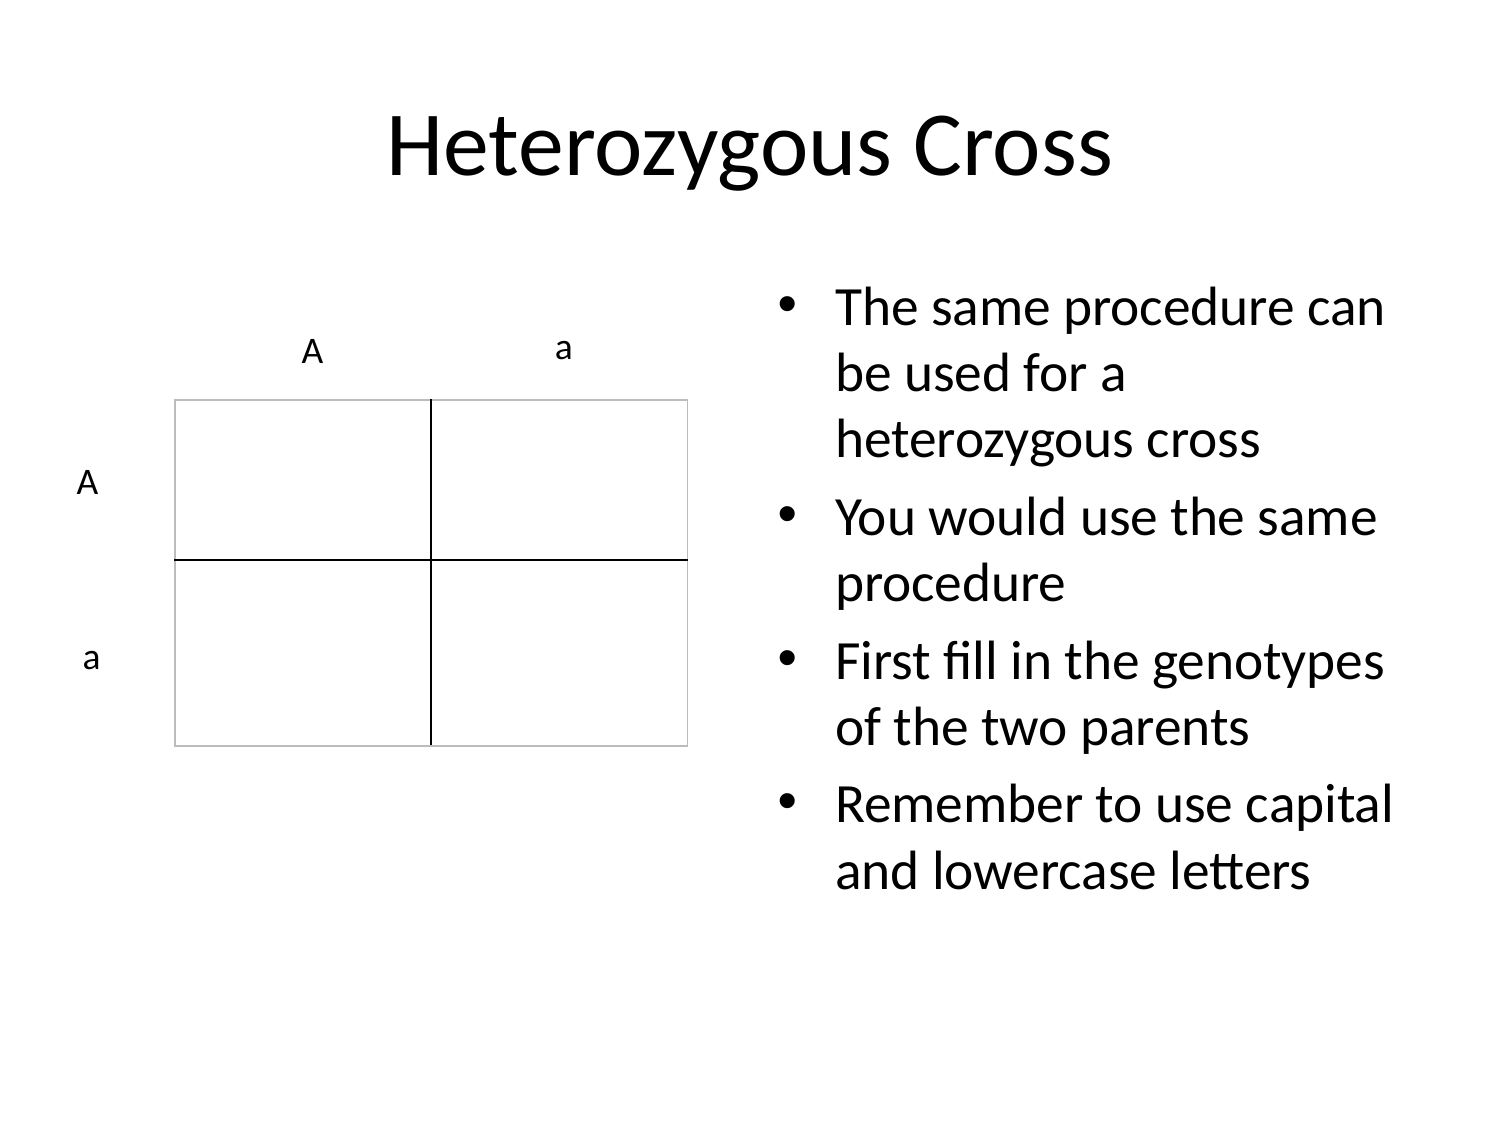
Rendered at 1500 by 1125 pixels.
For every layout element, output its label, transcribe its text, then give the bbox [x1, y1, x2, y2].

title Heterozygous Cross [75, 45, 1425, 233]
text_box a [501, 314, 627, 375]
text_box a [28, 624, 154, 685]
text_box A [24, 449, 150, 510]
table_cell [176, 561, 430, 745]
table_header [432, 401, 687, 559]
table_cell [432, 561, 687, 745]
list The same procedure can be used for a heterozygous cross You would use the same procedure First fill in the genotypes of the two parents Remember to use capital and lowercase letters [762, 262, 1425, 1005]
table_header [176, 401, 430, 559]
text_box A [249, 318, 375, 379]
